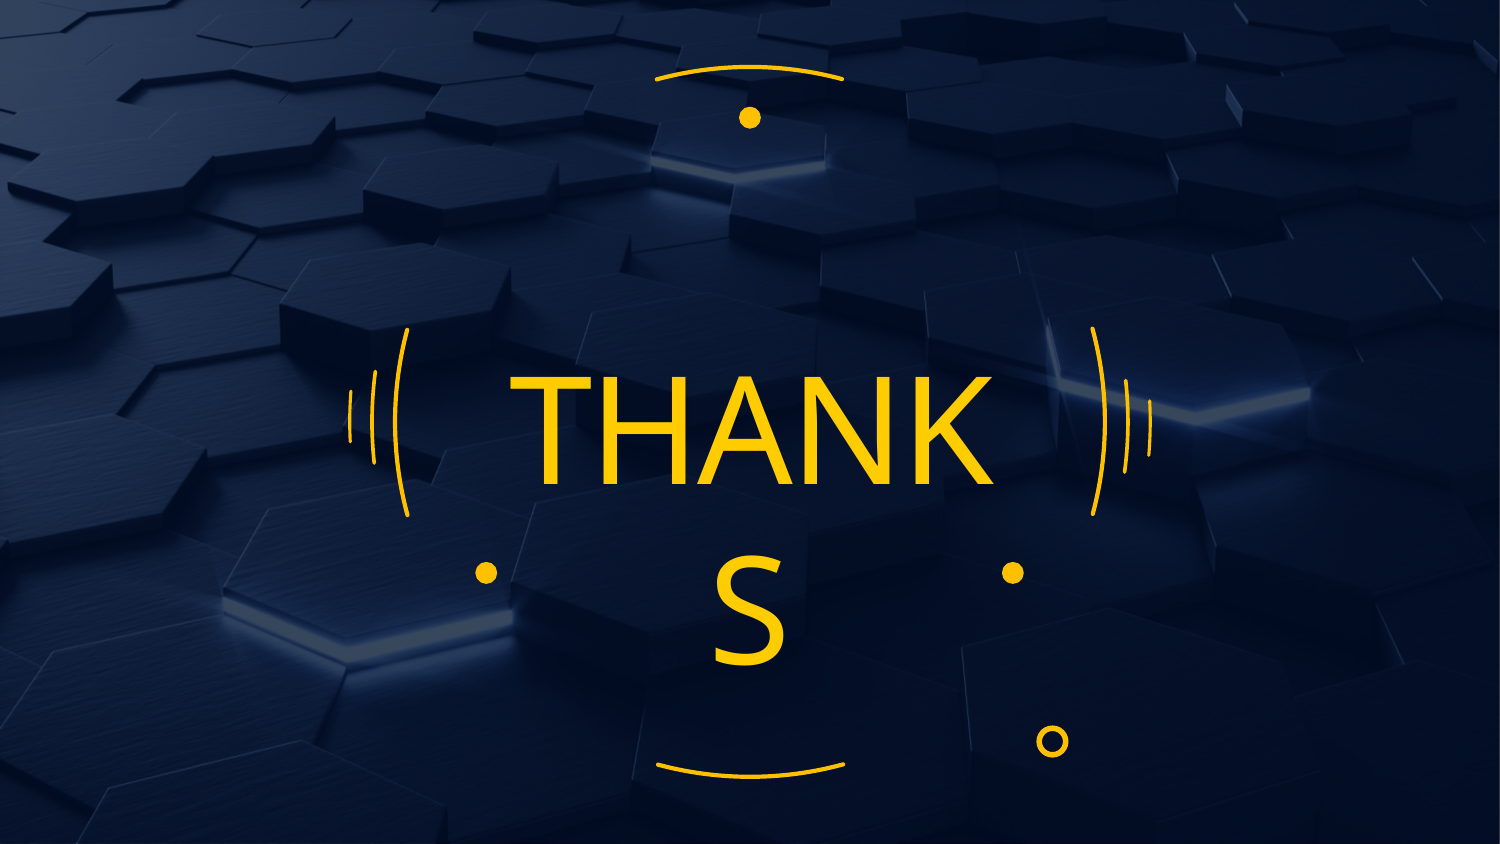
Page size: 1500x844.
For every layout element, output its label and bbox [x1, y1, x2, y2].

text_box [349, 21, 1151, 823]
